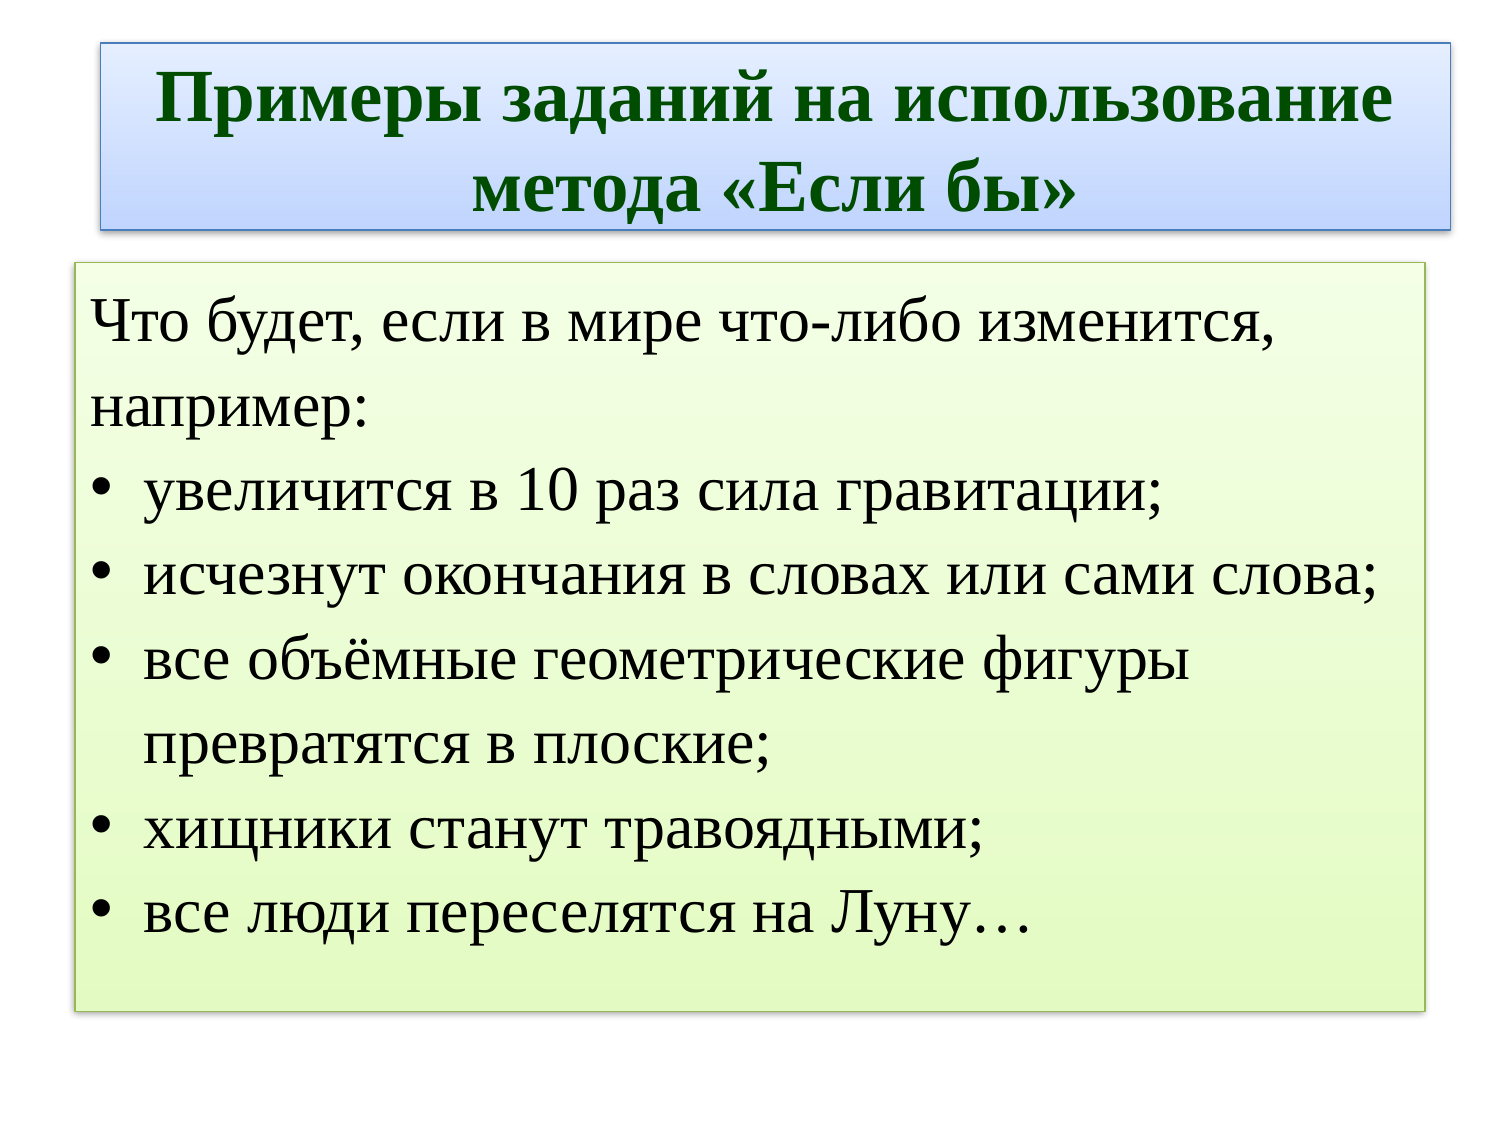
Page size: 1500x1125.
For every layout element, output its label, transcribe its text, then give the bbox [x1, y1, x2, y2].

list Что будет, если в мире что-либо изменится, например: увеличится в 10 раз сила гравитации; исчезнут окончания в словах или сами слова; все объёмные геометрические фигуры превратятся в плоские; хищники станут травоядными; все люди переселятся на Луну… [74, 262, 1426, 1012]
title Примеры заданий на использование метода «Если бы» [100, 42, 1451, 231]
